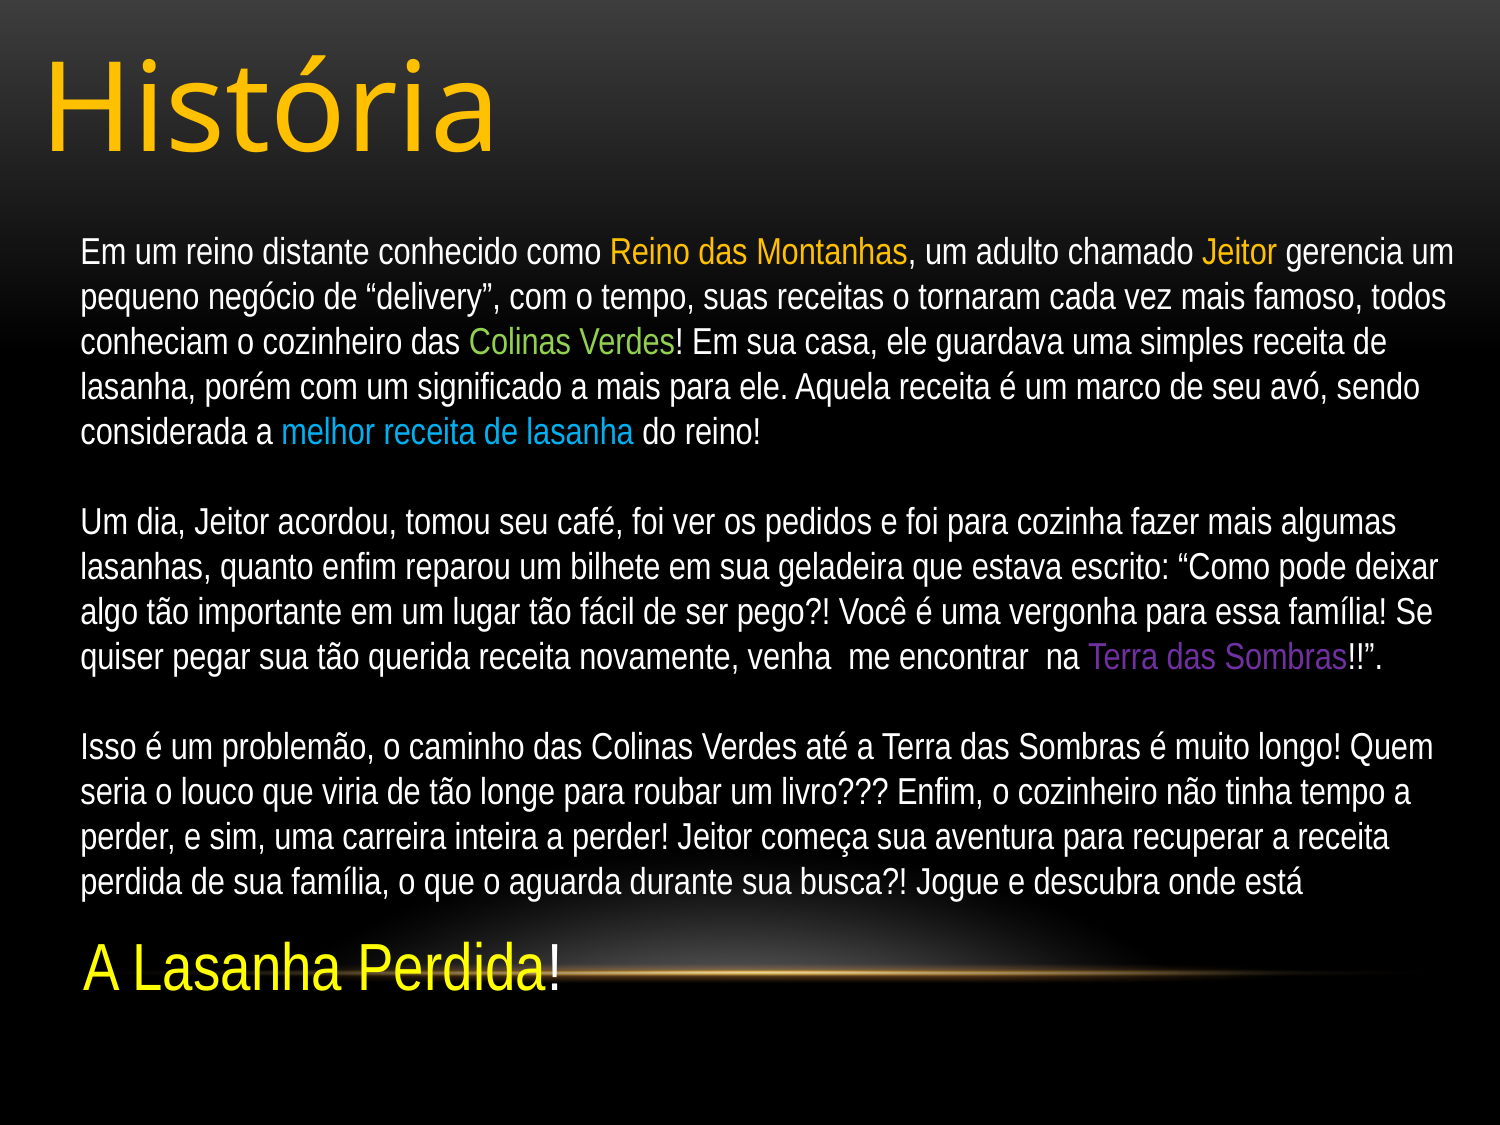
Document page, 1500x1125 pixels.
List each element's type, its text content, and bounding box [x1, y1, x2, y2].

text_box Em um reino distante conhecido como Reino das Montanhas, um adulto chamado Jeitor gerencia um pequeno negócio de “delivery”, com o tempo, suas receitas o tornaram cada vez mais famoso, todos conheciam o cozinheiro das Colinas Verdes! Em sua casa, ele guardava uma simples receita de lasanha, porém com um significado a mais para ele. Aquela receita é um marco de seu avó, sendo considerada a melhor receita de lasanha do reino! Um dia, Jeitor acordou, tomou seu café, foi ver os pedidos e foi para cozinha fazer mais algumas lasanhas, quanto enfim reparou um bilhete em sua geladeira que estava escrito: “Como pode deixar algo tão importante em um lugar tão fácil de ser pego?! Você é uma vergonha para essa família! Se quiser pegar sua tão querida receita novamente, venha me encontrar na Terra das Sombras!!”. Isso é um problemão, o caminho das Colinas Verdes até a Terra das Sombras é muito longo! Quem seria o louco que viria de tão longe para roubar um livro??? Enfim, o cozinheiro não tinha tempo a perder, e sim, uma carreira inteira a perder! Jeitor começa sua aventura para recuperar a receita perdida de sua família, o que o aguarda durante sua busca?! Jogue e descubra onde está [65, 219, 1470, 910]
text_box A Lasanha Perdida! [68, 916, 578, 1012]
text_box História [25, 19, 516, 184]
picture [0, 0, 1500, 1125]
